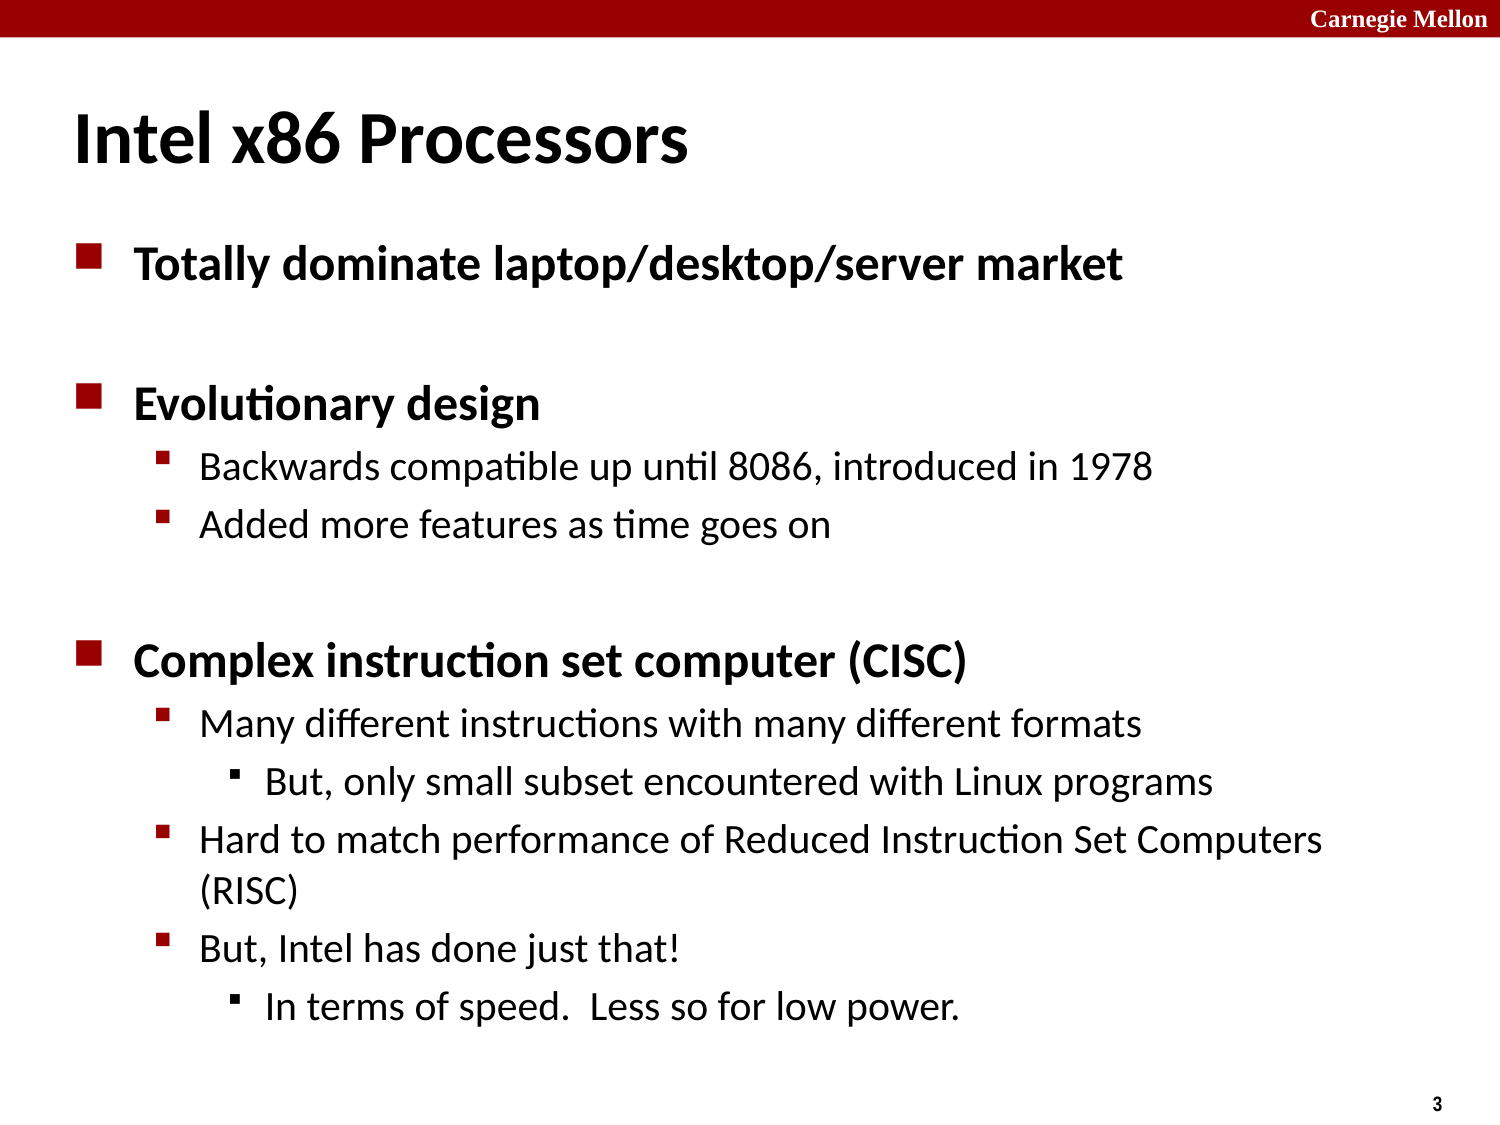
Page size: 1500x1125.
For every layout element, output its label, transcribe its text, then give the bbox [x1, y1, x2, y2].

list Totally dominate laptop/desktop/server market Evolutionary design Backwards compatible up until 8086, introduced in 1978 Added more features as time goes on Complex instruction set computer (CISC) Many different instructions with many different formats But, only small subset encountered with Linux programs Hard to match performance of Reduced Instruction Set Computers (RISC) But, Intel has done just that! In terms of speed. Less so for low power. [62, 223, 1359, 1040]
title Intel x86 Processors [58, 71, 1305, 197]
